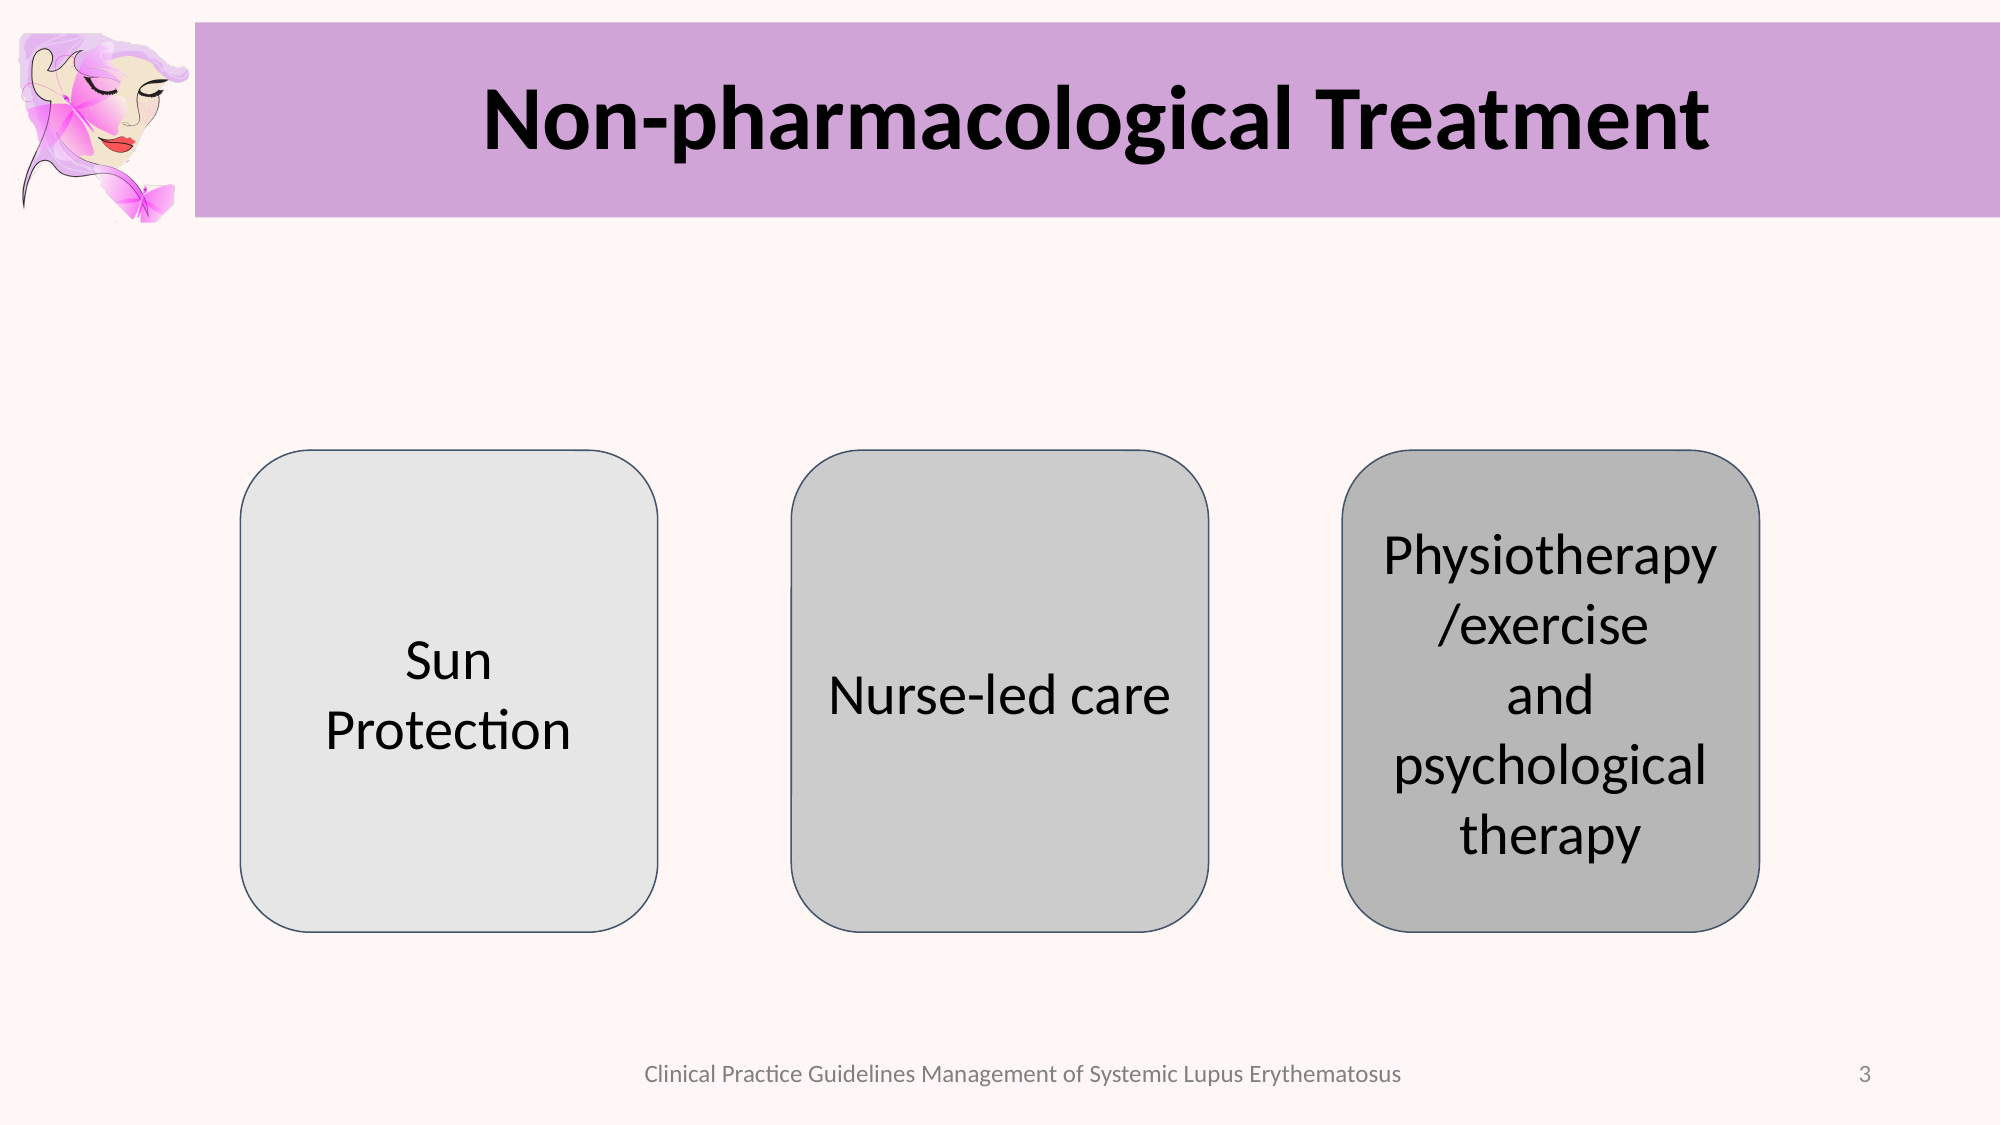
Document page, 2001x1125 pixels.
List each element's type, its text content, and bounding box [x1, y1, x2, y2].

slide_number 3 [1436, 1042, 1887, 1103]
title Non-pharmacological Treatment [195, 22, 2000, 218]
picture [0, 10, 210, 248]
text_box Nurse-led care [791, 450, 1209, 933]
text_box Sun Protection [240, 450, 658, 933]
text_box Physiotherapy/exercise and psychological therapy [1342, 450, 1760, 933]
